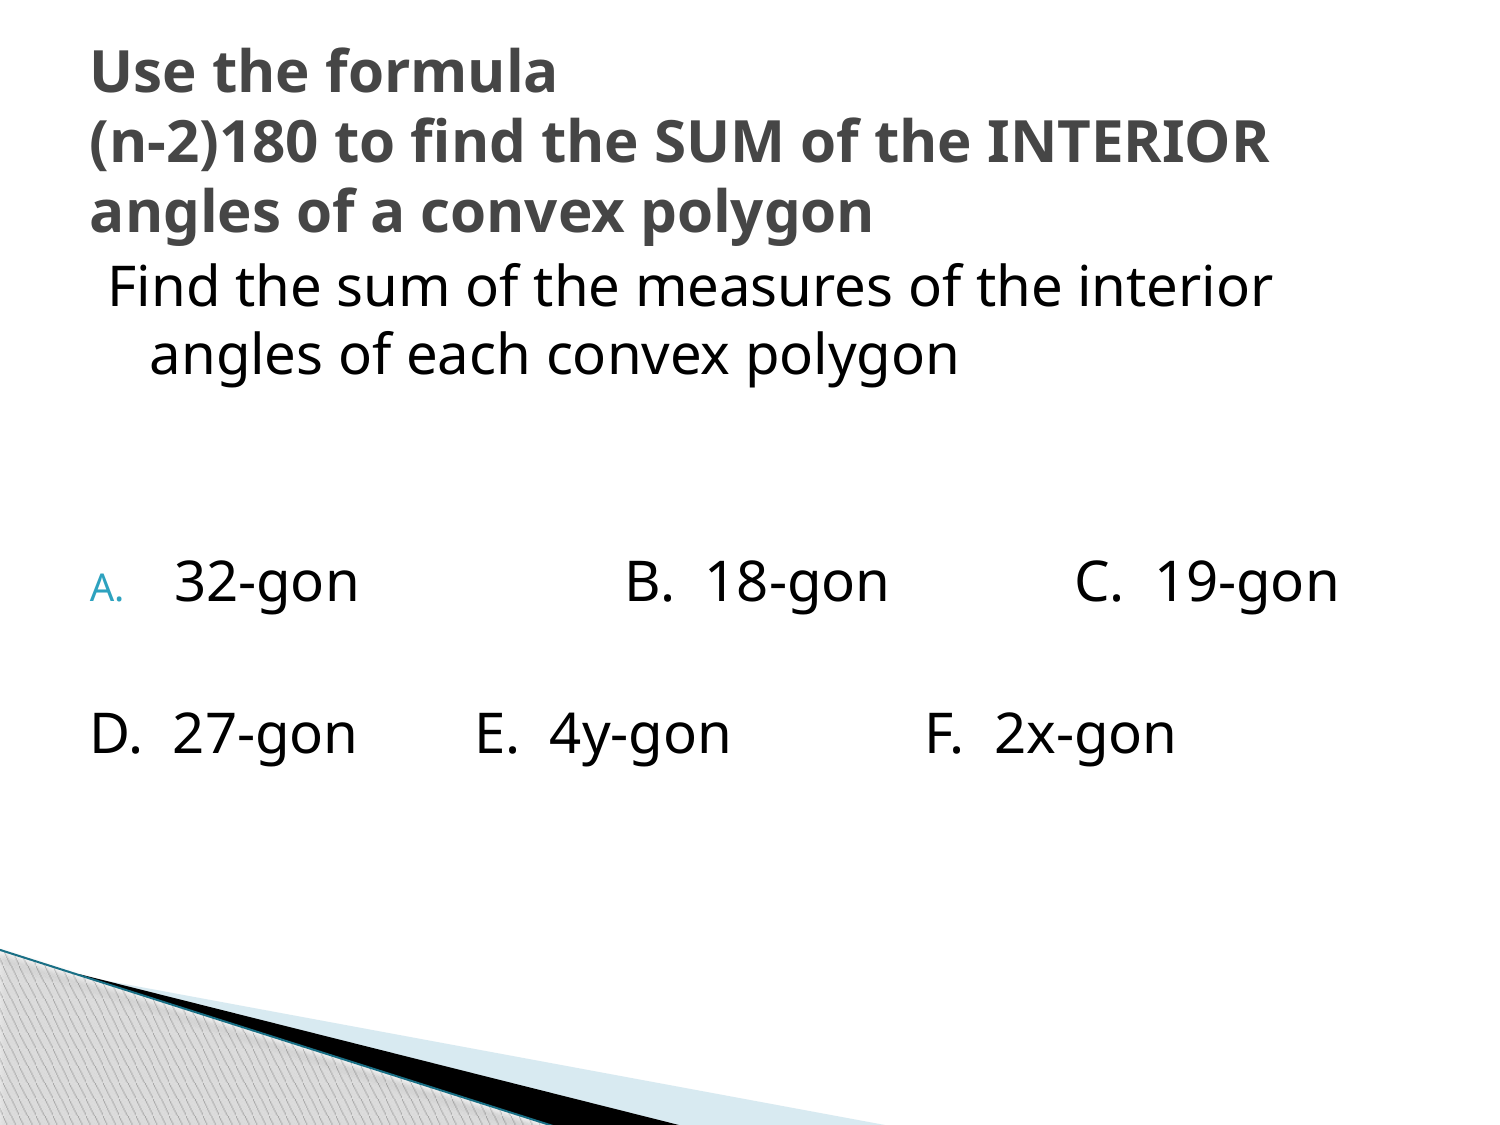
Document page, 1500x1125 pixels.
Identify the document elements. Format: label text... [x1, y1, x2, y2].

title Use the formula (n-2)180 to find the SUM of the INTERIOR angles of a convex polygon [75, 45, 1425, 233]
list Find the sum of the measures of the interior angles of each convex polygon 32-gon B. 18-gon C. 19-gon D. 27-gon E. 4y-gon F. 2x-gon [75, 243, 1425, 986]
